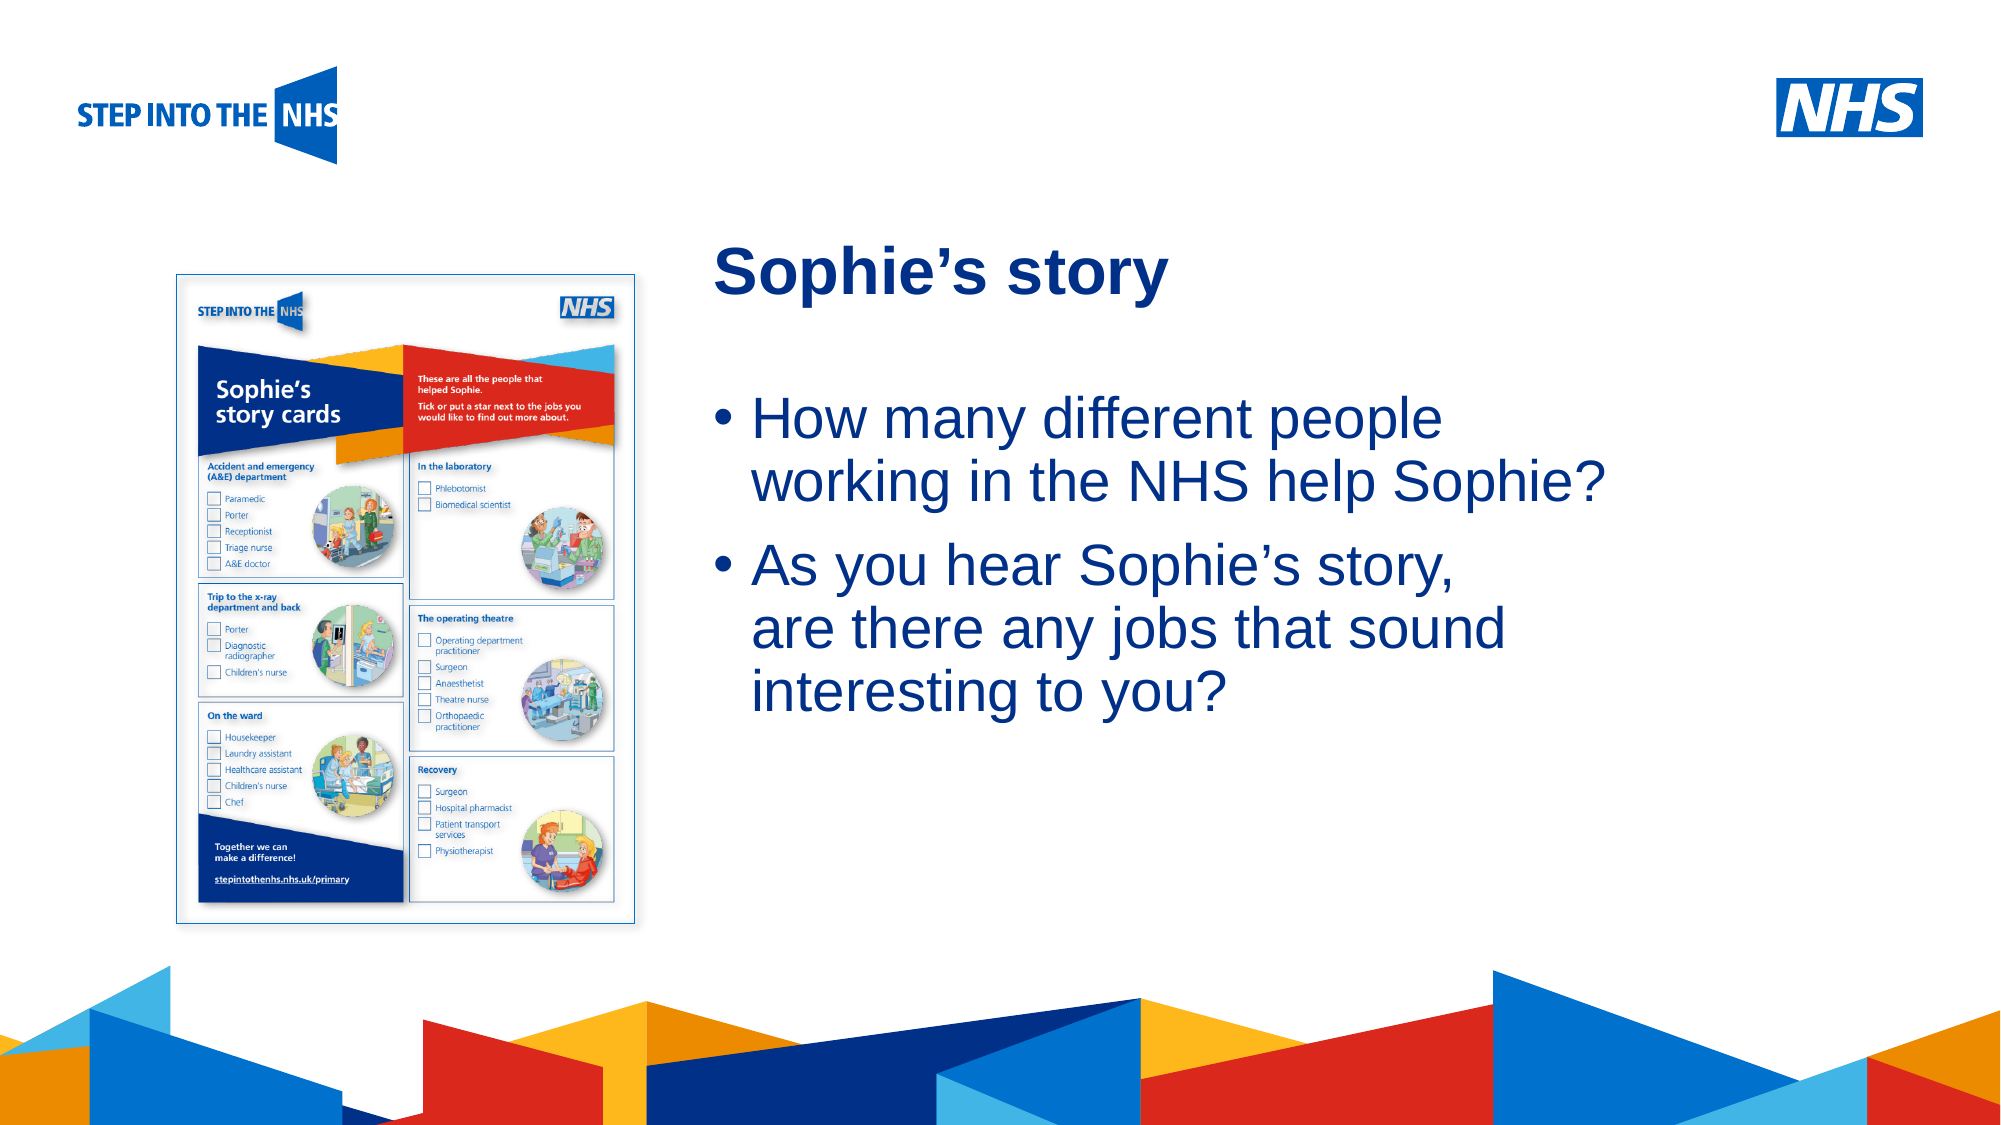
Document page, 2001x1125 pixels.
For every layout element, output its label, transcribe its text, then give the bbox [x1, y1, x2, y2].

list How many different people working in the NHS help Sophie? As you hear Sophie’s story, are there any jobs that sound interesting to you? [713, 388, 1623, 970]
picture [176, 274, 635, 924]
title Sophie’s story [713, 237, 1623, 313]
